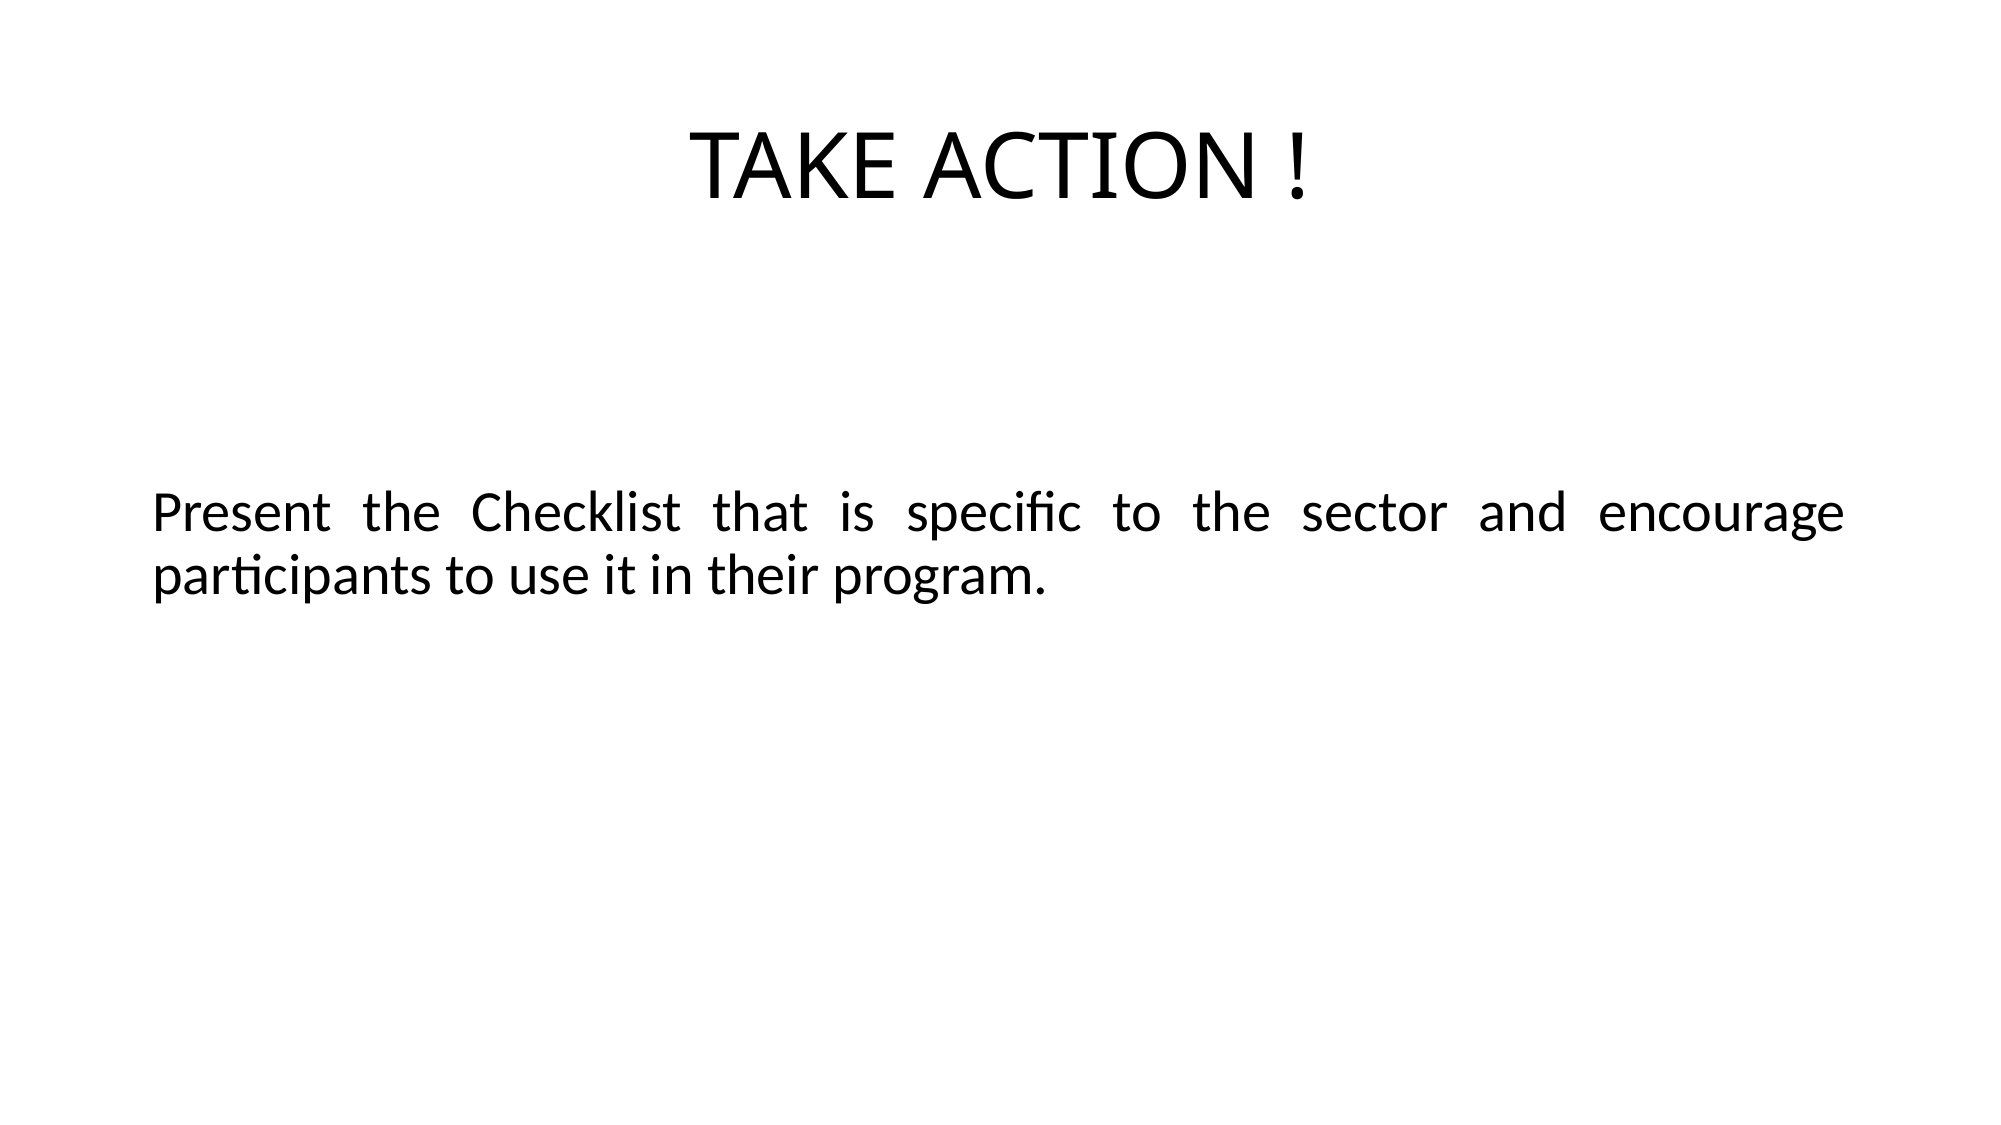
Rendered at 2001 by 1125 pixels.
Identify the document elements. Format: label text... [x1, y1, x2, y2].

list Present the Checklist that is specific to the sector and encourage participants to use it in their program. [137, 299, 1863, 1014]
title TAKE ACTION ! [137, 59, 1863, 278]
